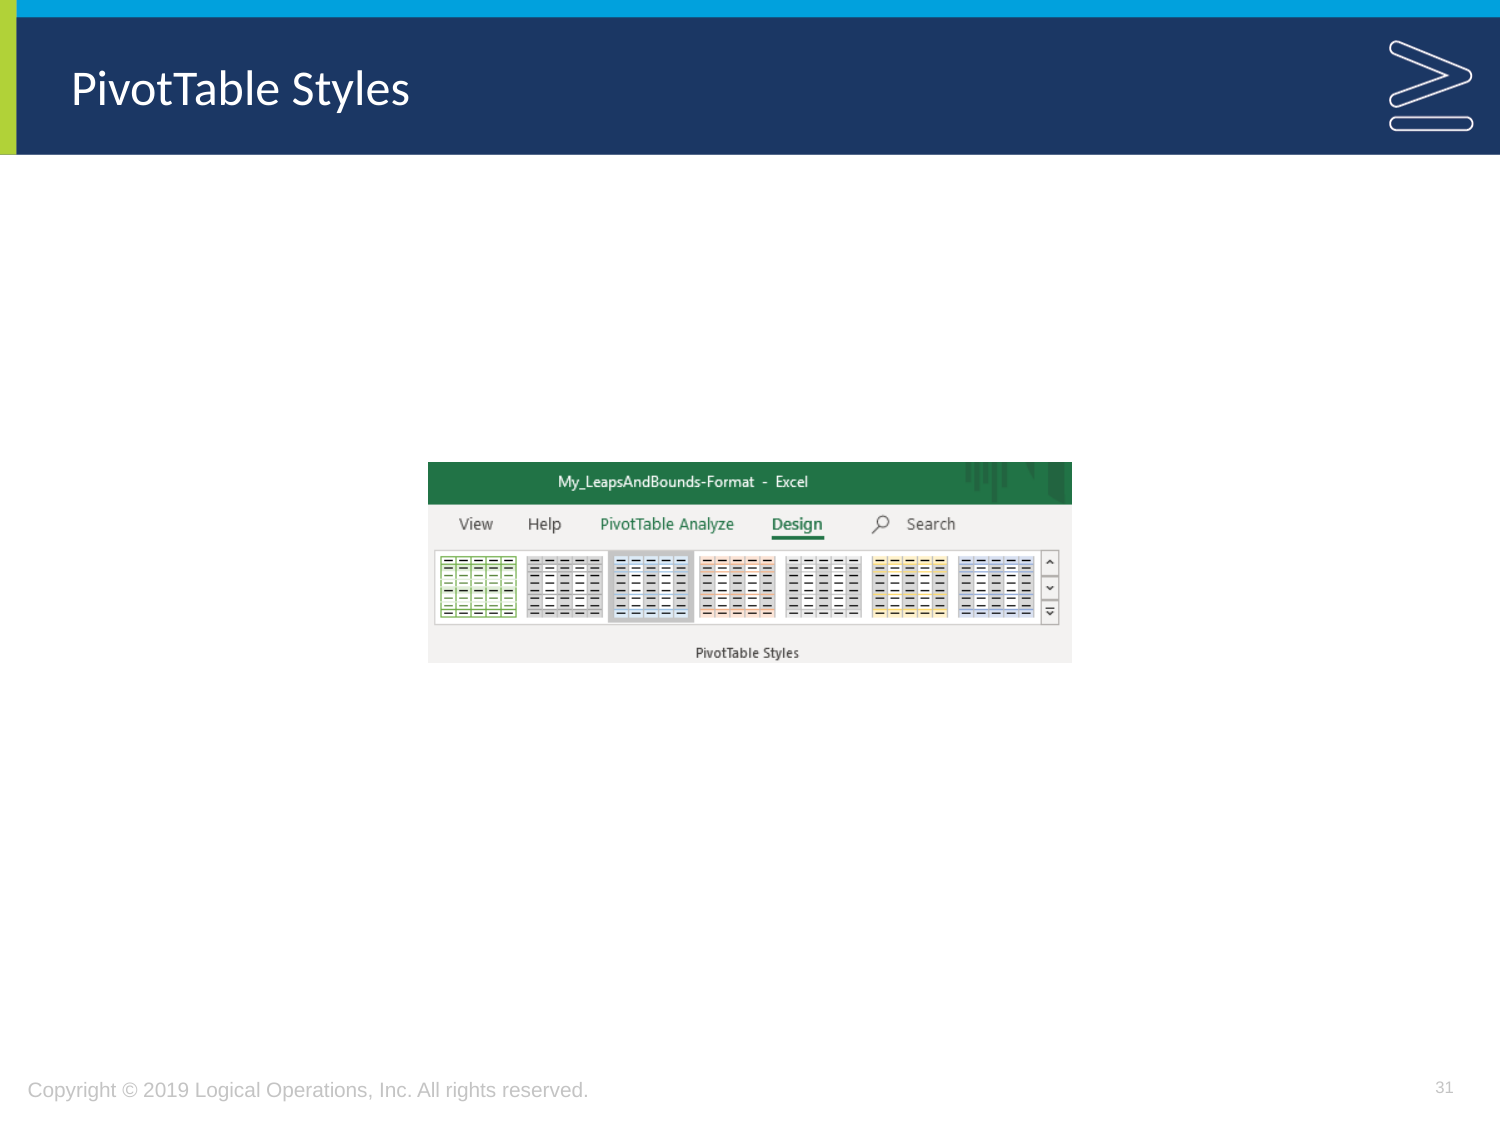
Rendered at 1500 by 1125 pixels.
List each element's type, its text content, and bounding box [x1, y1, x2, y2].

picture [1350, 18, 1500, 155]
title PivotTable Styles [56, 16, 1350, 155]
picture [0, 0, 56, 155]
slide_number 31 [1118, 1057, 1469, 1118]
picture [427, 462, 1073, 663]
